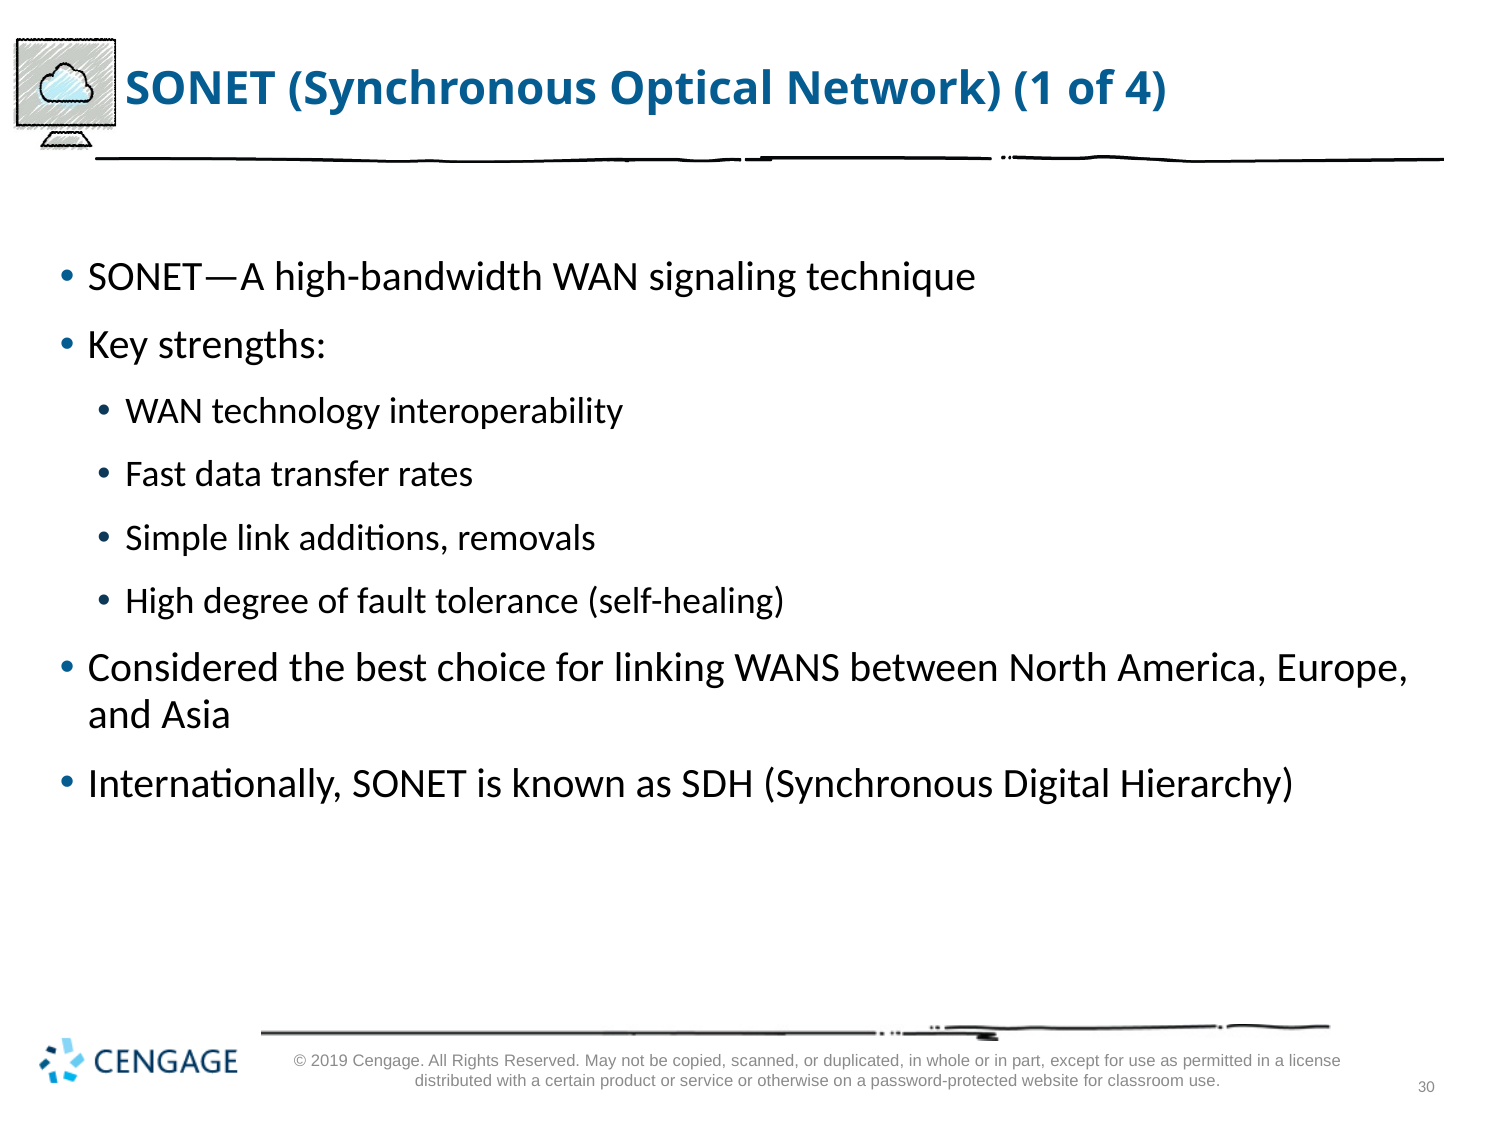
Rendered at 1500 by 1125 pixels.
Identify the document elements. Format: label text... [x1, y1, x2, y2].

picture [261, 1024, 1331, 1041]
picture [19, 1024, 250, 1096]
title SONET (Synchronous Optical Network) (1 of 4) [125, 66, 1442, 116]
footer © 2019 Cengage. All Rights Reserved. May not be copied, scanned, or duplicated, in whole or in part, except for use as permitted in a license distributed with a certain product or service or otherwise on a password-protected website for classroom use. [262, 1050, 1375, 1091]
picture [13, 36, 117, 151]
picture [95, 155, 1444, 163]
list SONET—A high-bandwidth WAN signaling technique Key strengths: WAN technology interoperability Fast data transfer rates Simple link additions, removals High degree of fault tolerance (self-healing) Considered the best choice for linking WANS between North America, Europe, and Asia Internationally, SONET is known as S D H (Synchronous Digital Hierarchy) [59, 252, 1441, 813]
